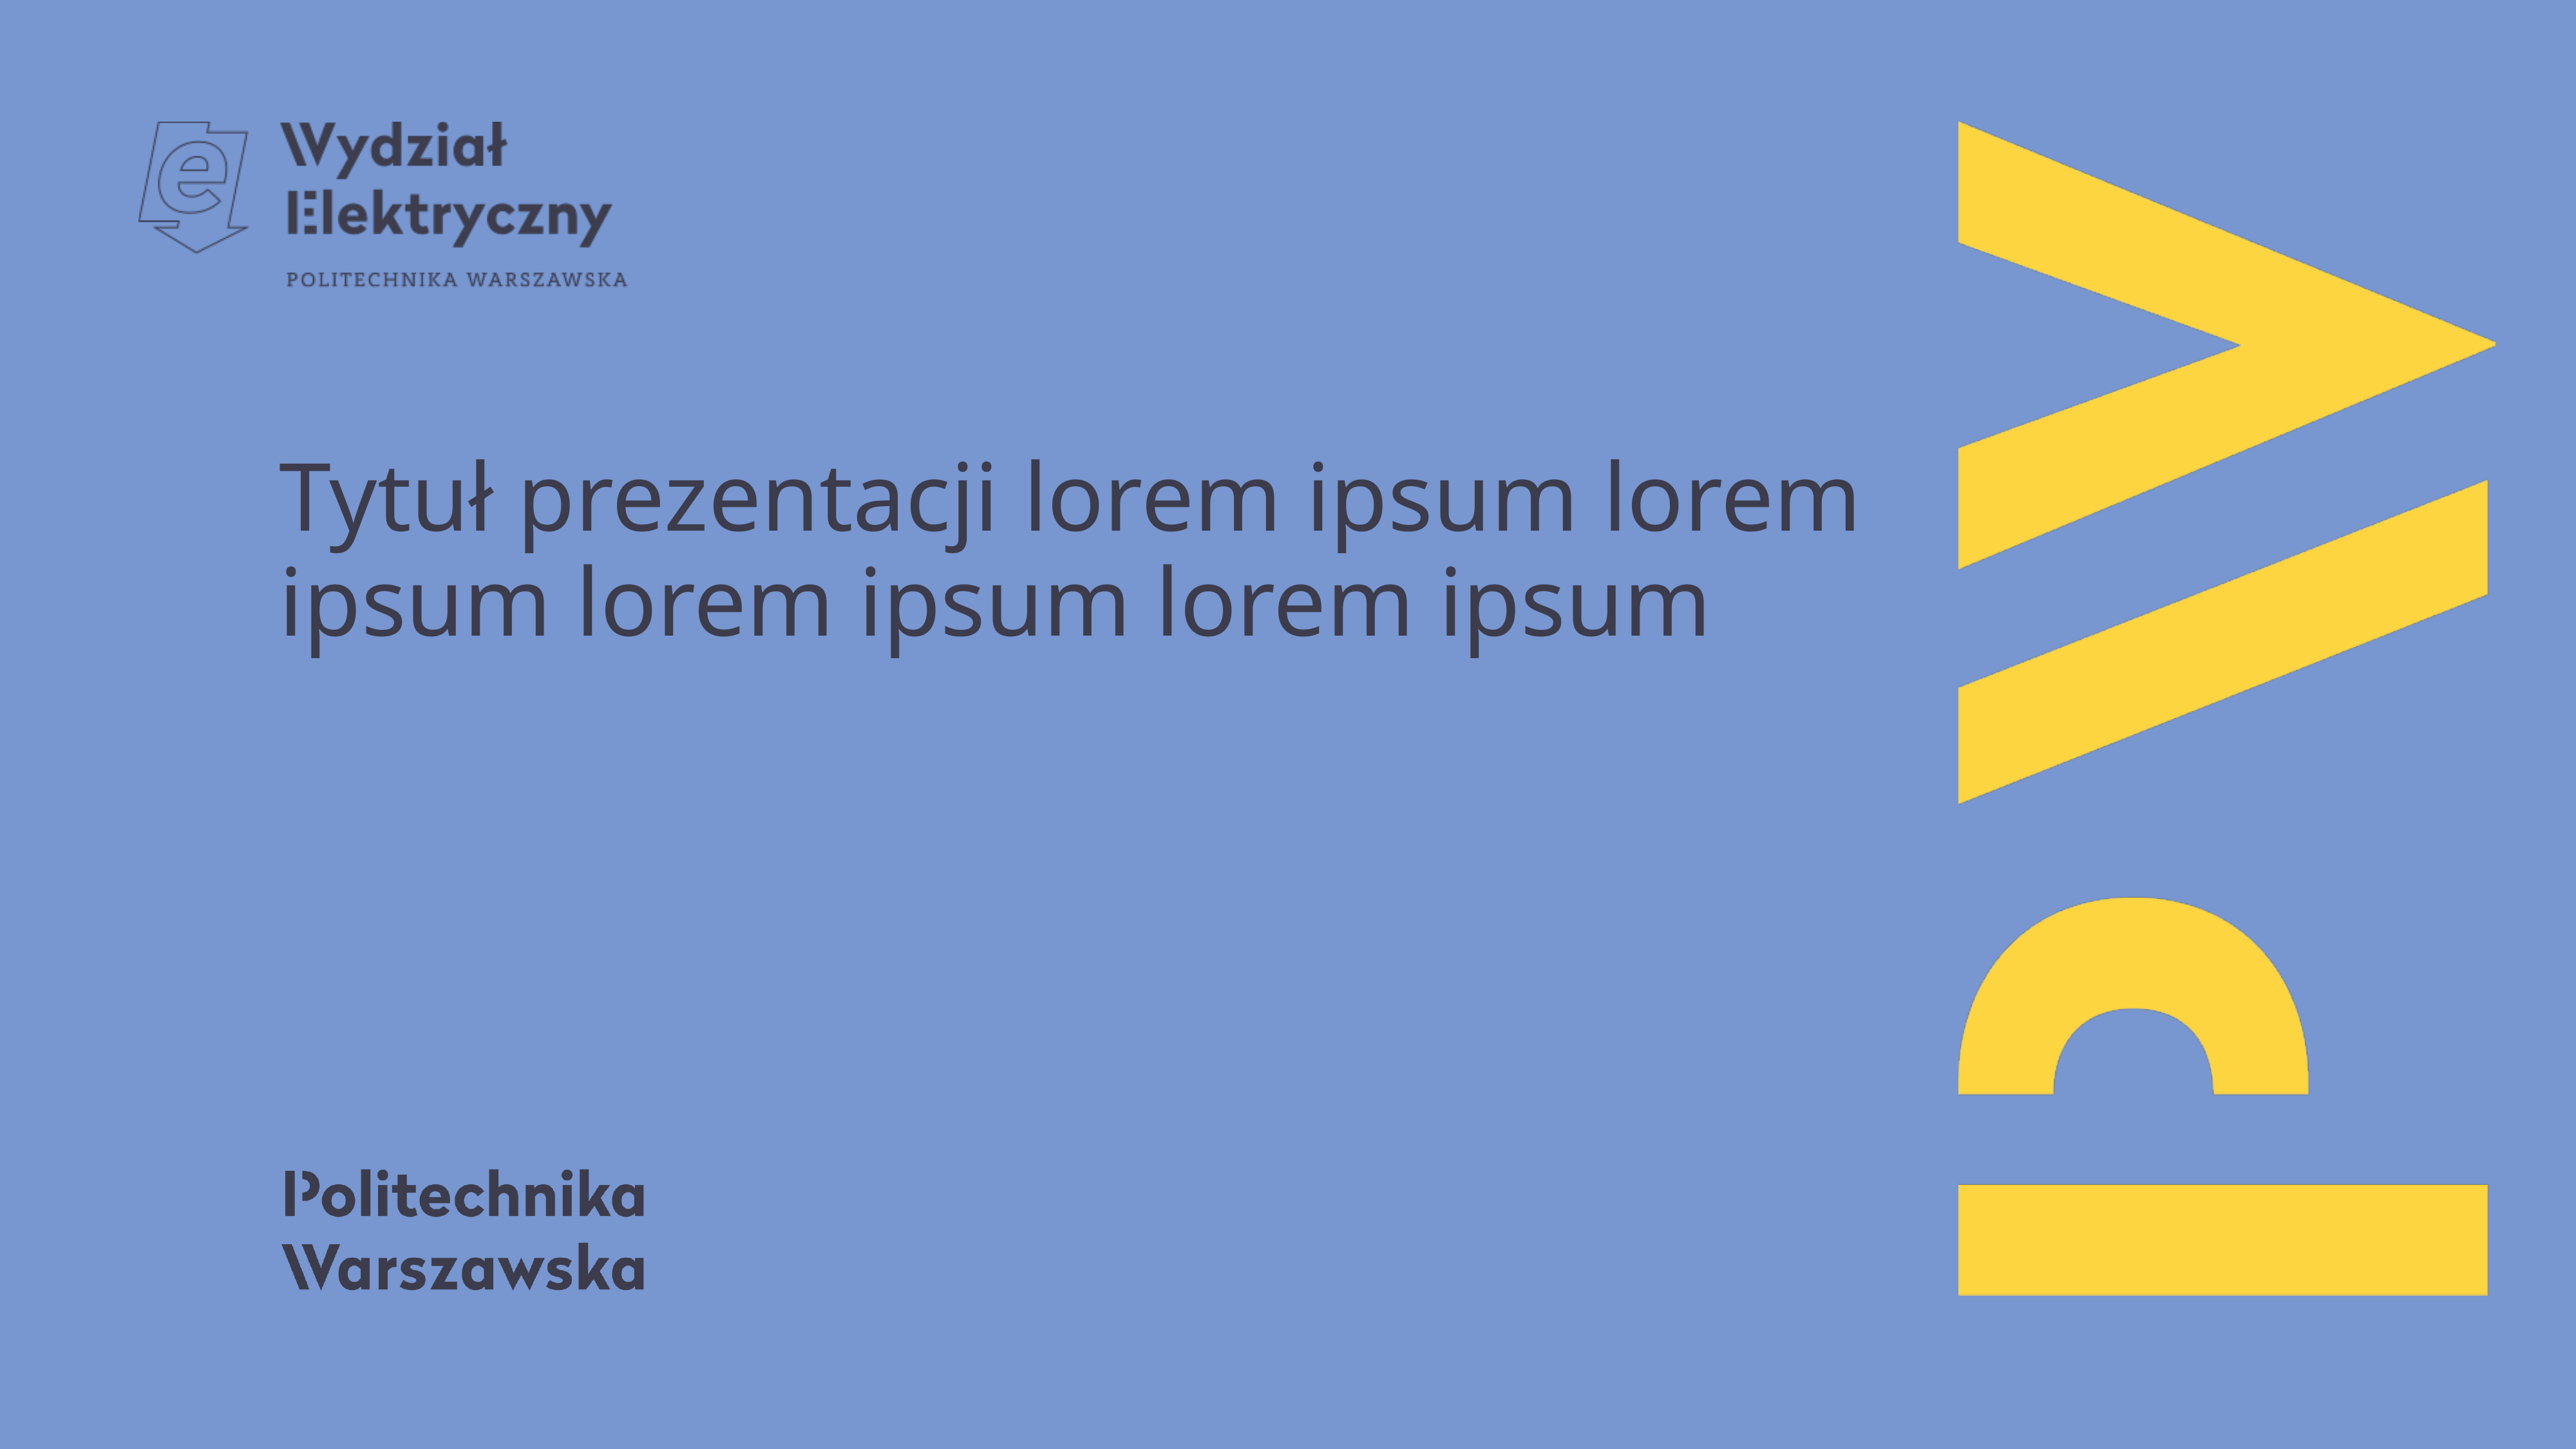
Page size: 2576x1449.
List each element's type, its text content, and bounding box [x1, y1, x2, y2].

picture [281, 1168, 645, 1291]
picture [1958, 122, 2496, 1296]
picture [138, 122, 629, 289]
text_box Tytuł prezentacji lorem ipsum lorem ipsum lorem ipsum lorem ipsum [279, 447, 1958, 657]
